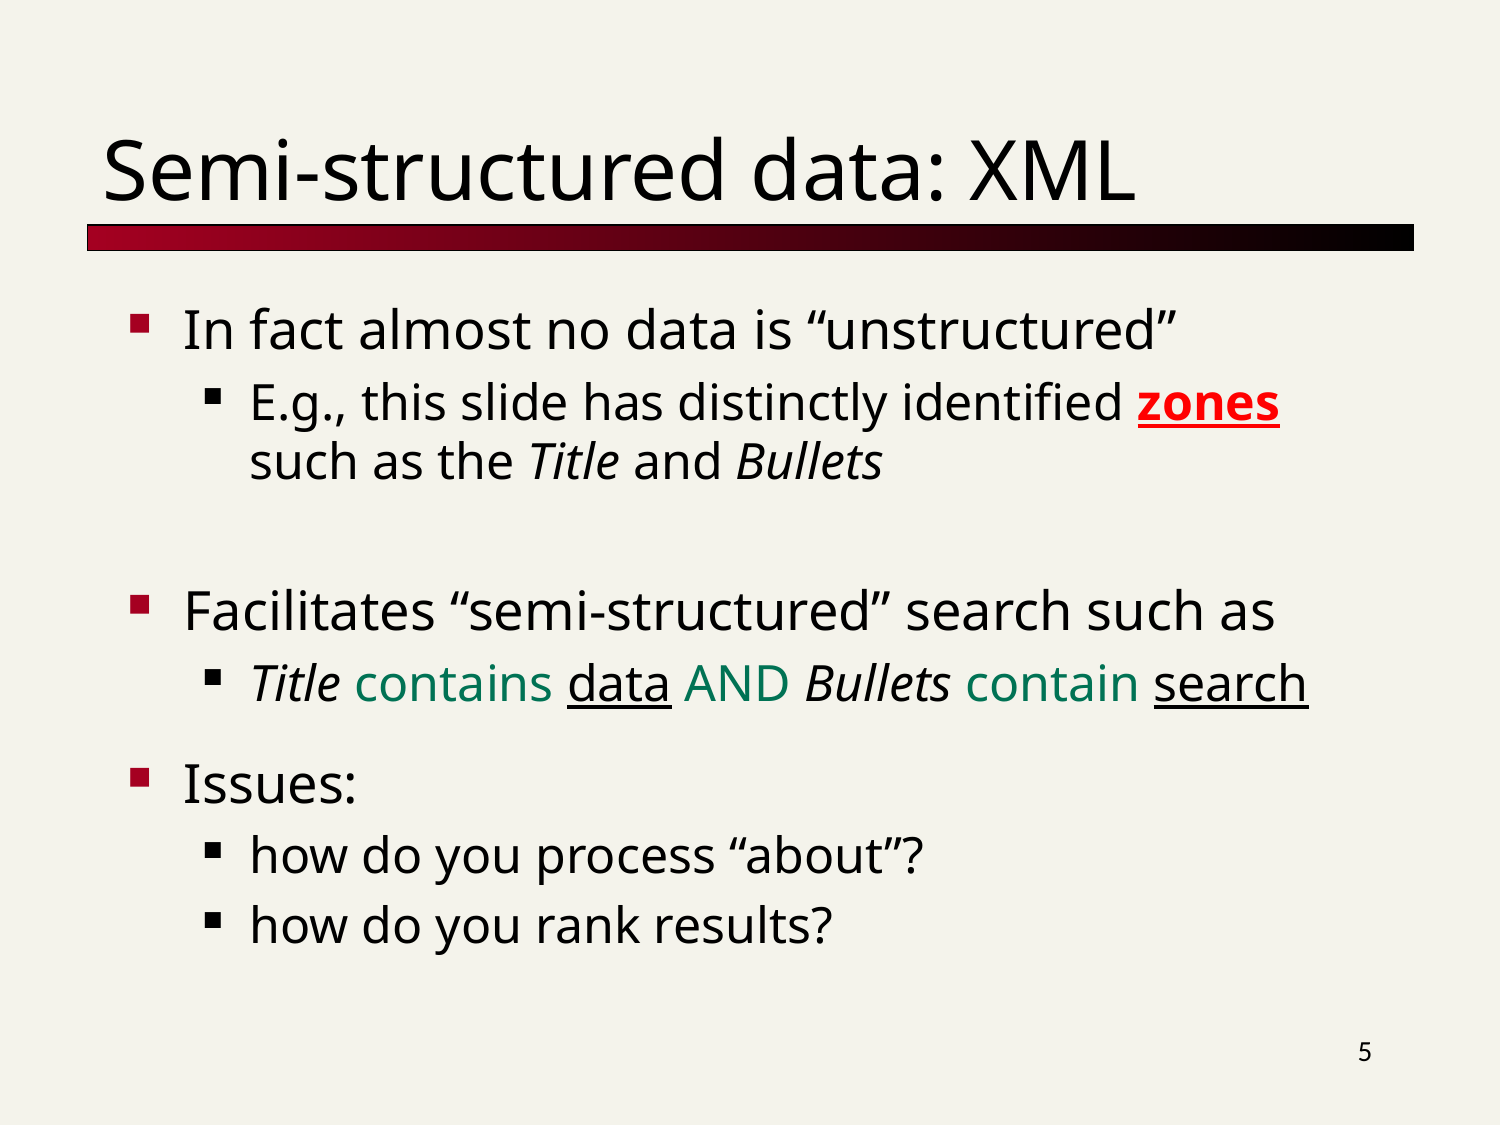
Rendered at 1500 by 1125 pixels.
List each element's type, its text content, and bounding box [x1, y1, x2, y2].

slide_number 5 [1074, 1024, 1388, 1101]
title Semi-structured data: XML [87, 62, 1413, 226]
list In fact almost no data is “unstructured” E.g., this slide has distinctly identified zones such as the Title and Bullets Facilitates “semi-structured” search such as Title contains data AND Bullets contain search Issues: how do you process “about”? how do you rank results? [112, 287, 1388, 1088]
